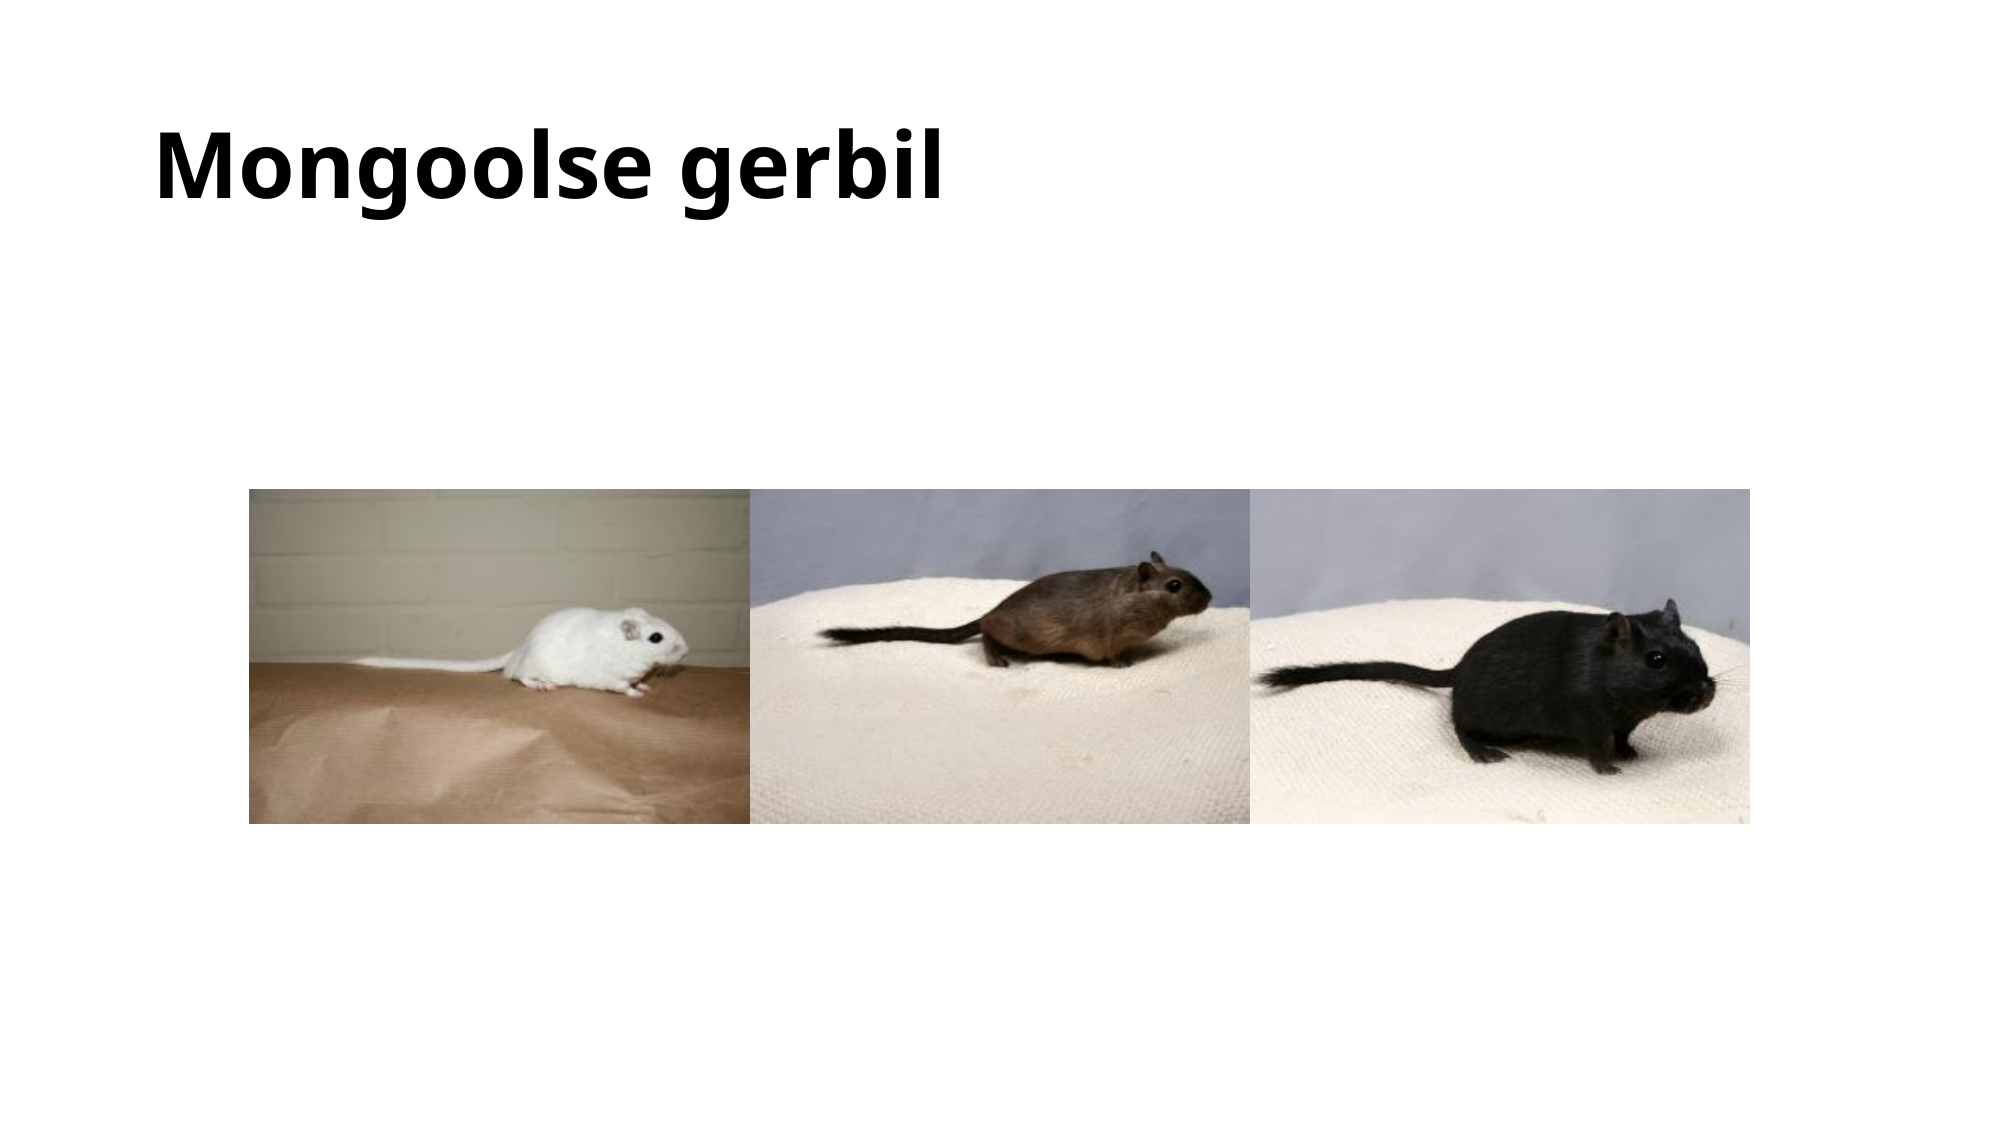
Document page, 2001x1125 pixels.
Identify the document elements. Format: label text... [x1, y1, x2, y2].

picture [1249, 489, 1751, 824]
picture [249, 489, 750, 824]
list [750, 489, 1249, 824]
title Mongoolse gerbil [137, 59, 1863, 278]
